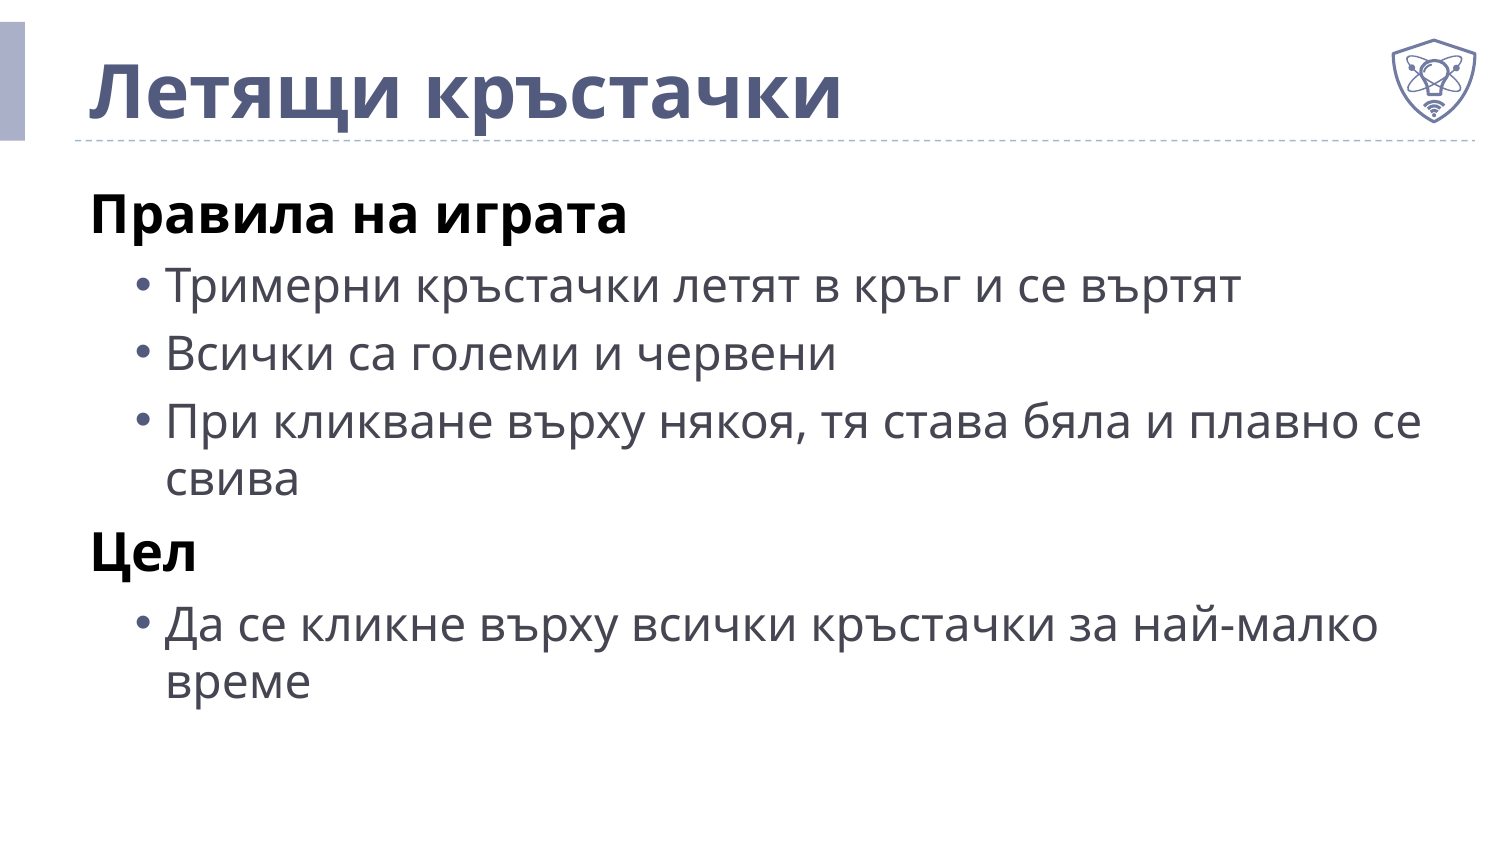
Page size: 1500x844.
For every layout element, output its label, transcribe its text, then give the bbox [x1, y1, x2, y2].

title Летящи кръстачки [75, 18, 1475, 141]
list Правила на играта Тримерни кръстачки летят в кръг и се въртят Всички са големи и червени При кликване върху някоя, тя става бяла и плавно се свива Цел Да се кликне върху всички кръстачки за най-малко време [75, 171, 1475, 835]
